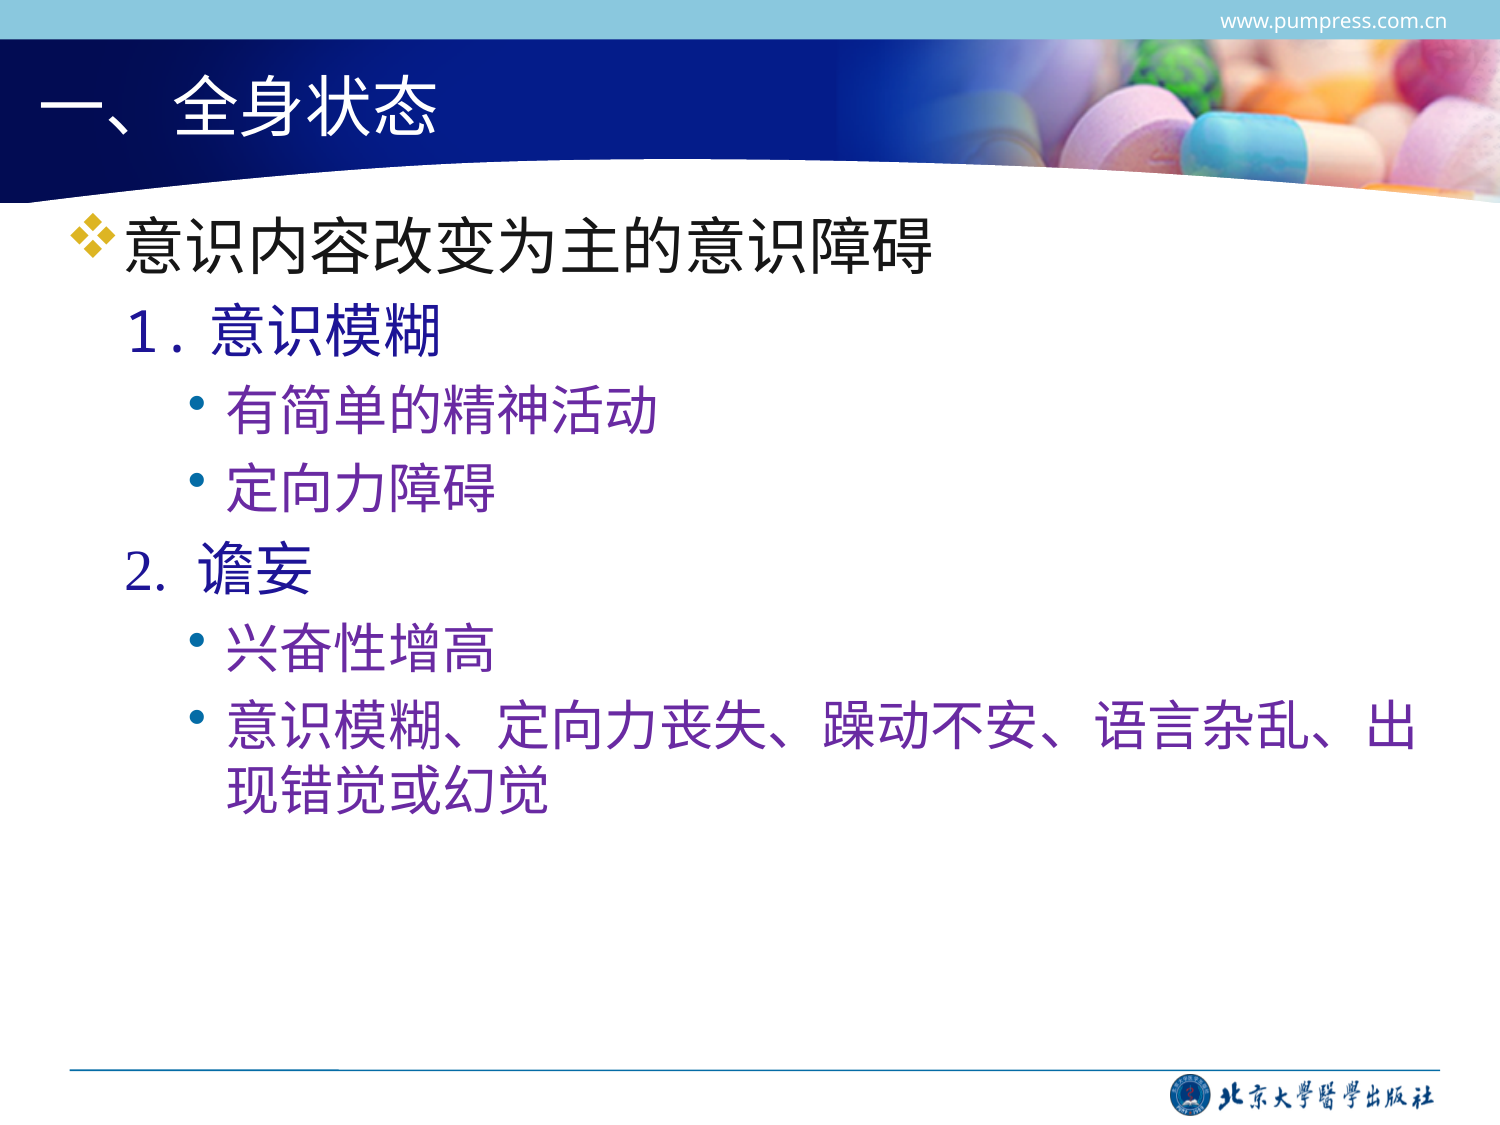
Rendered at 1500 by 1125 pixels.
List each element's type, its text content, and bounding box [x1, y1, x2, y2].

picture [1170, 1074, 1436, 1118]
picture [0, 40, 1500, 203]
list 意识内容改变为主的意识障碍 1.意识模糊 有简单的精神活动 定向力障碍 2. 谵妄 兴奋性增高 意识模糊、定向力丧失、躁动不安、语言杂乱、出现错觉或幻觉 [49, 198, 1463, 1026]
title 一、全身状态 [23, 58, 1349, 152]
slide_number www.pumpress.com.cn [1024, 0, 1463, 38]
